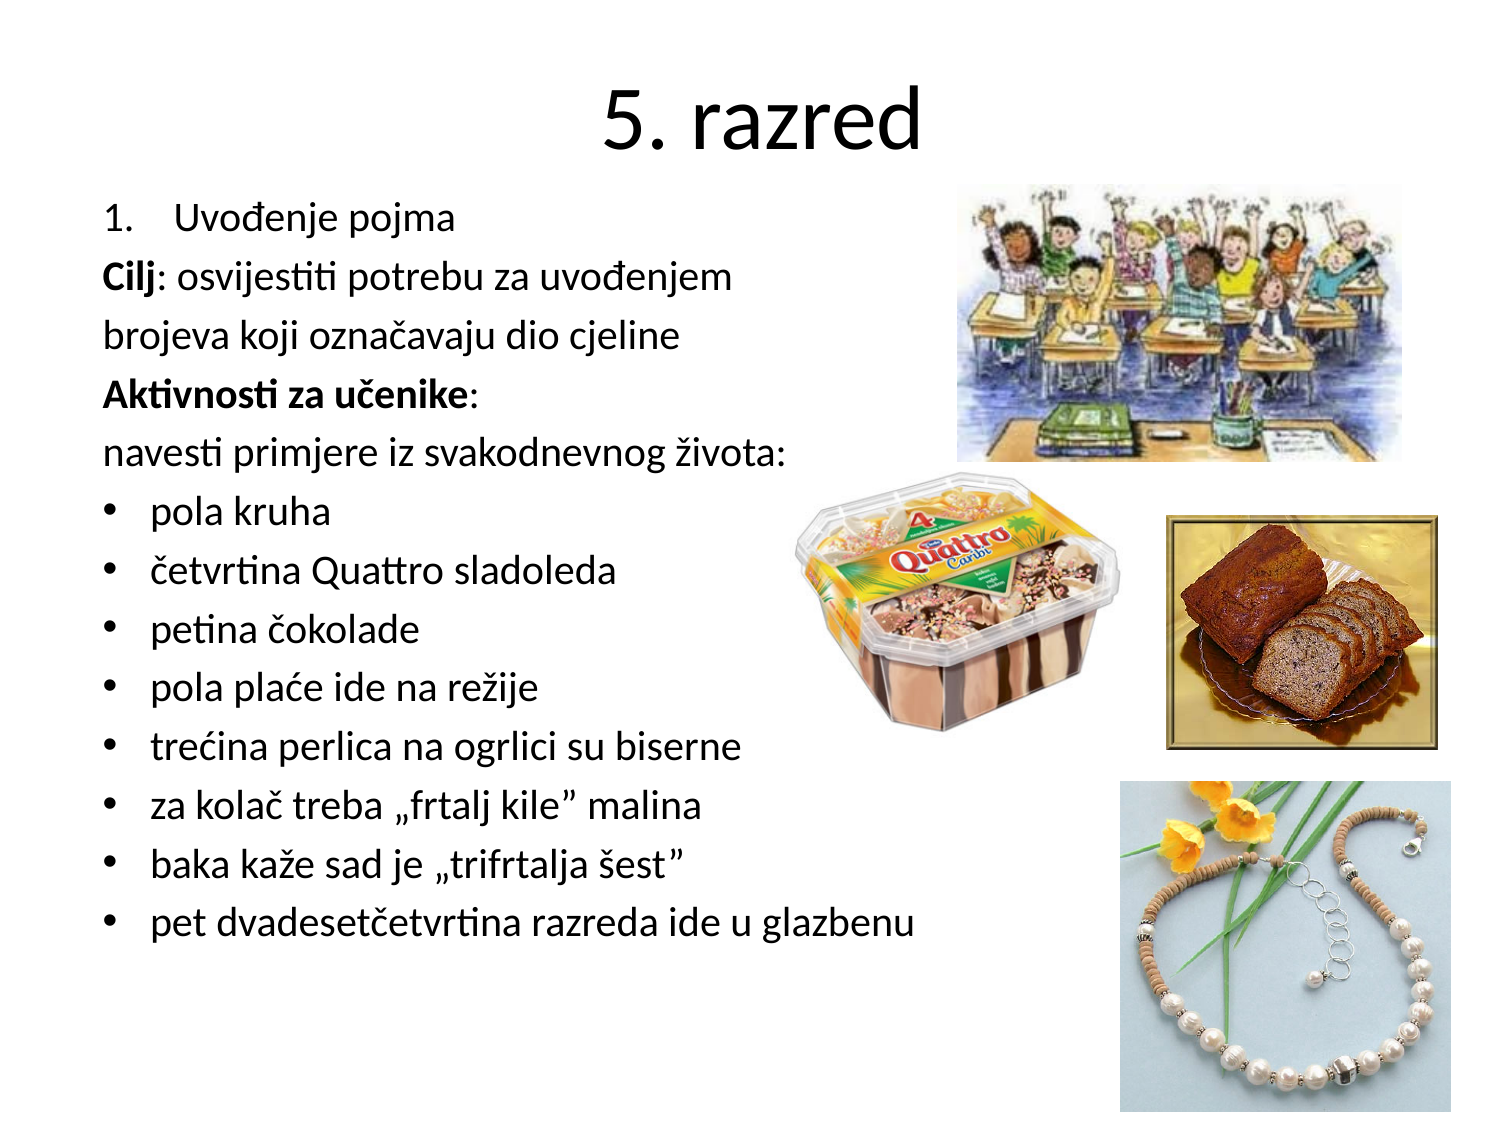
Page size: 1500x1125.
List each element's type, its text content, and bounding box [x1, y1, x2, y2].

picture [1120, 781, 1451, 1112]
picture [697, 184, 1439, 750]
list Uvođenje pojma Cilj: osvijestiti potrebu za uvođenjem brojeva koji označavaju dio cjeline Aktivnosti za učenike: navesti primjere iz svakodnevnog života: pola kruha četvrtina Quattro sladoleda petina čokolade pola plaće ide na režije trećina perlica na ogrlici su biserne za kolač treba „frtalj kile” malina baka kaže sad je „trifrtalja šest” pet dvadesetčetvrtina razreda ide u glazbenu [87, 182, 1438, 967]
title 5. razred [87, 18, 1438, 182]
